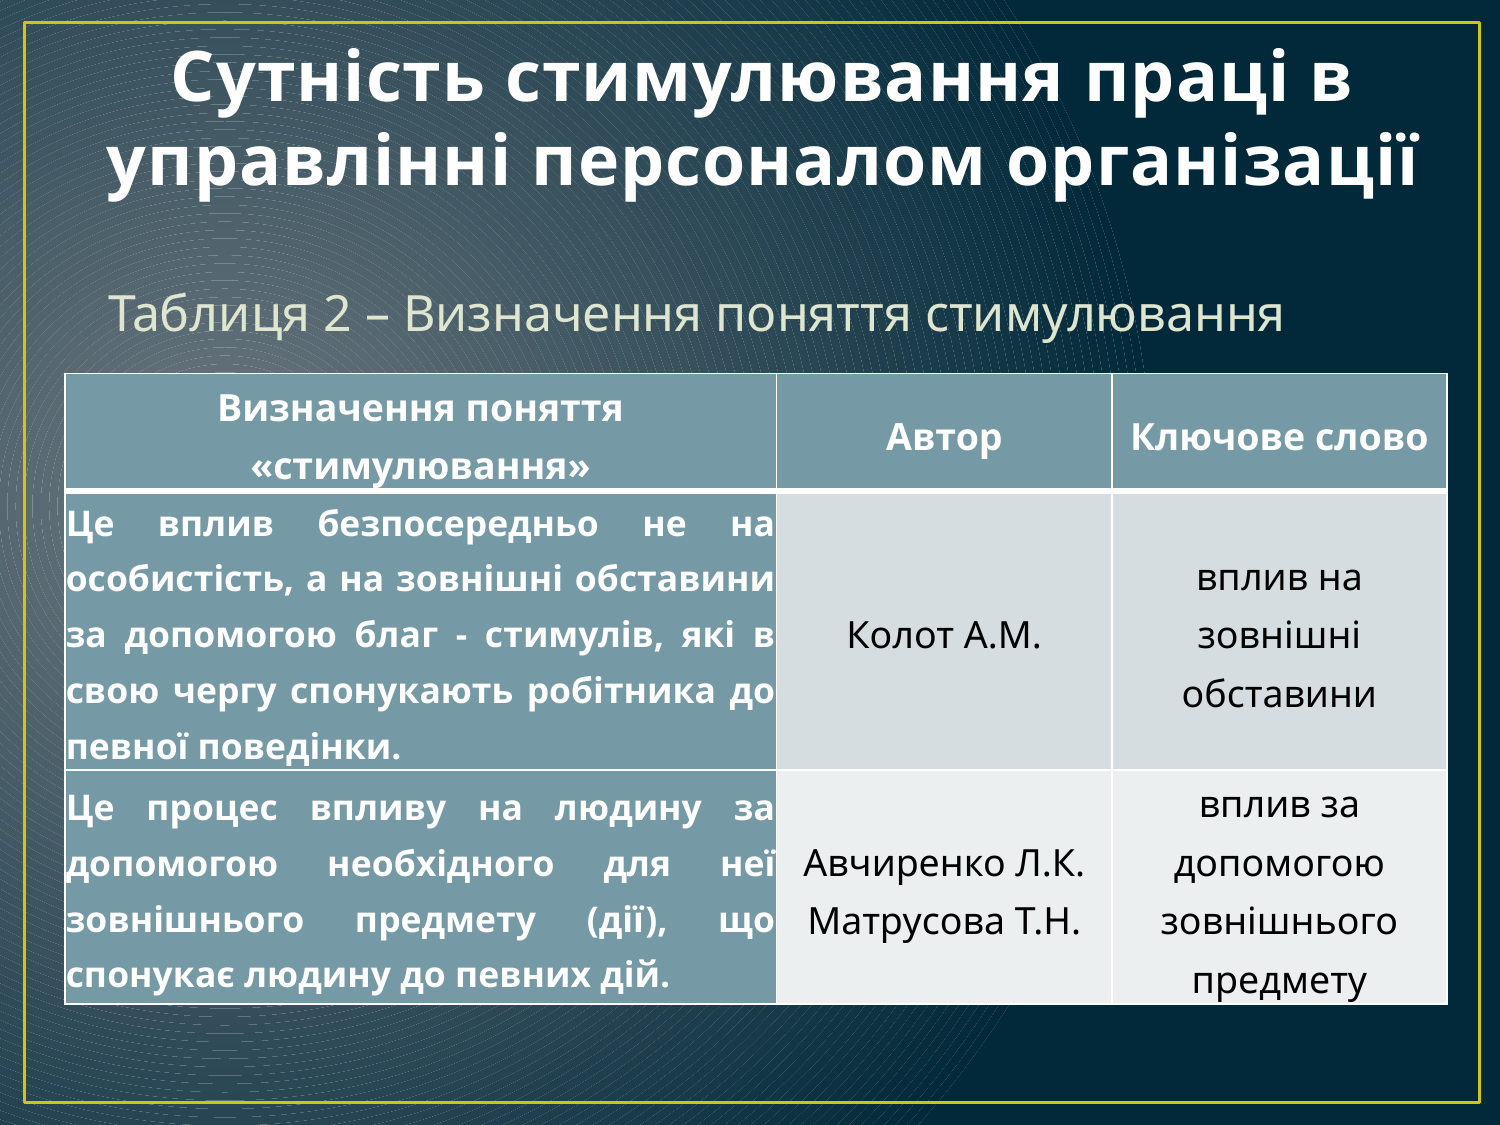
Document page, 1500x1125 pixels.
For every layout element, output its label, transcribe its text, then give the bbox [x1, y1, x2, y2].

table_cell Це вплив безпосередньо не на особистість, а на зовнішні обставини за допомогою благ - стимулів, які в свою чергу спонукають робітника до певної поведінки. [66, 494, 776, 769]
table_cell вплив за допомогою зовнішнього предмету [1113, 771, 1446, 1003]
list Таблиця 2 – Визначення поняття стимулювання [41, 273, 1476, 1125]
title Сутність стимулювання праці в управлінні персоналом організації [88, 19, 1439, 207]
table_header Ключове слово [1113, 374, 1446, 488]
table_cell Колот А.М. [777, 494, 1111, 769]
table_cell вплив на зовнішні обставини [1113, 494, 1446, 769]
table_cell Це процес впливу на людину за допомогою необхідного для неї зовнішнього предмету (дії), що спонукає людину до певних дій. [66, 771, 776, 1003]
table_header Автор [777, 374, 1111, 488]
table_header Визначення поняття «стимулювання» [66, 374, 776, 488]
table_cell Авчиренко Л.К. Матрусова Т.Н. [777, 771, 1111, 1003]
